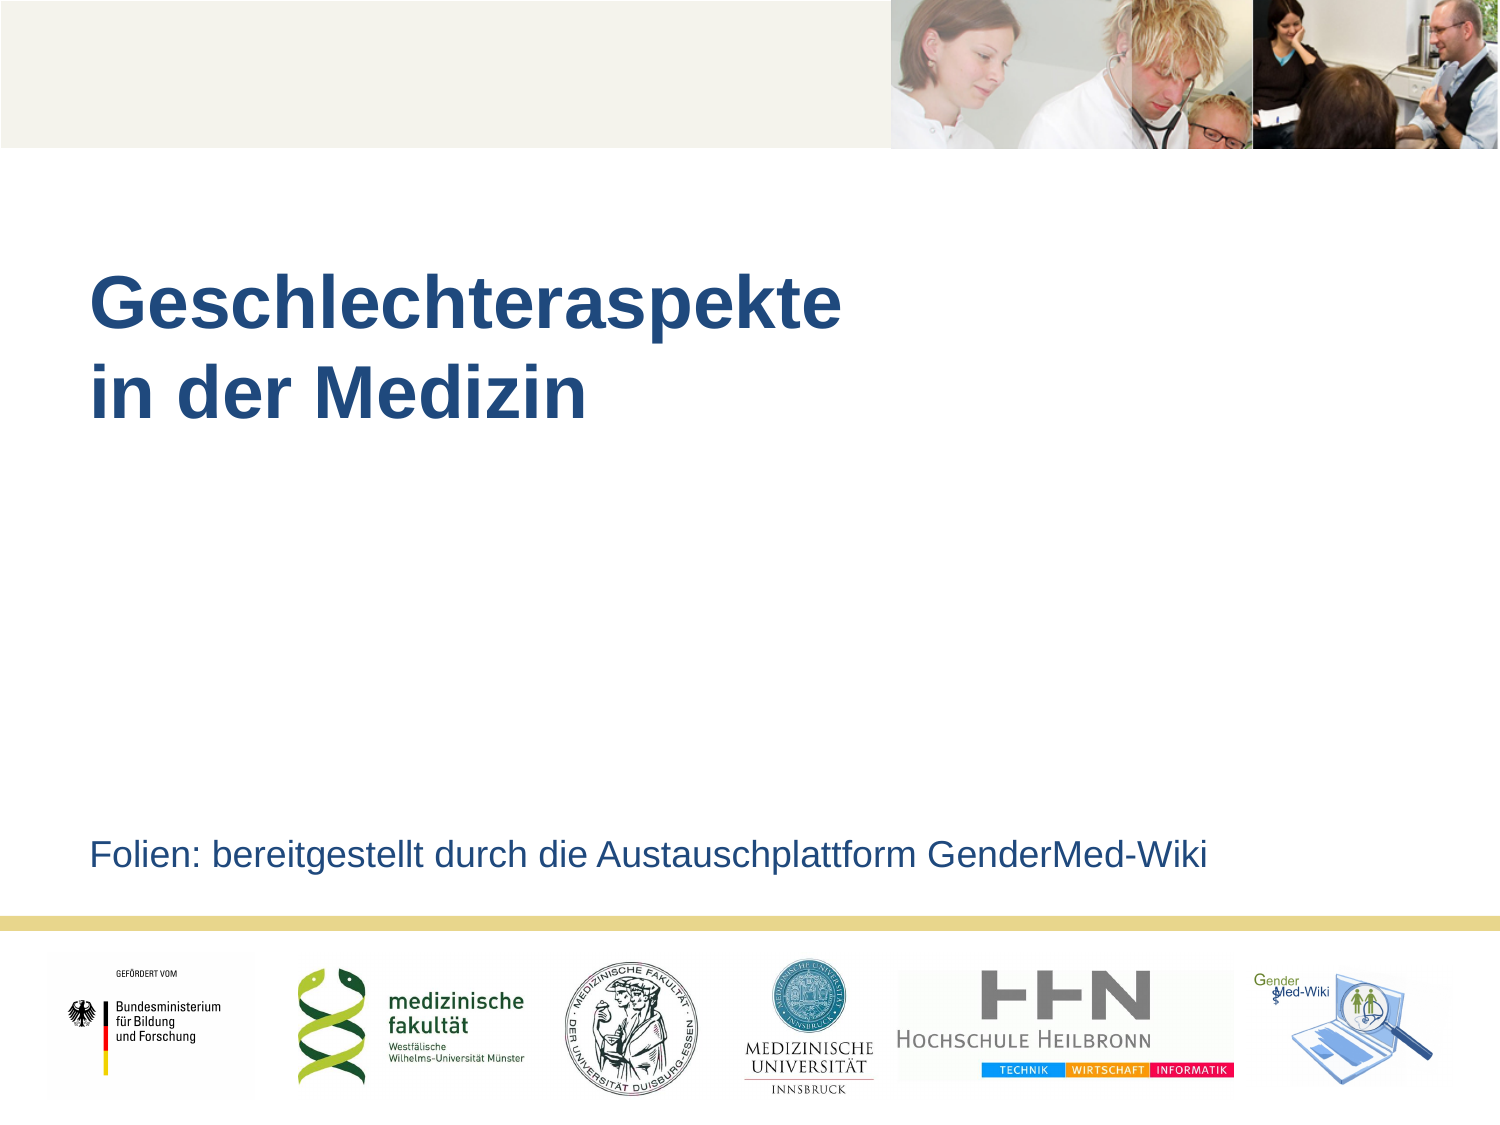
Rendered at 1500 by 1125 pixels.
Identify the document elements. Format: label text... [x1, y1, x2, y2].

picture [47, 952, 255, 1100]
text_box Geschlechteraspekte in der Medizin [74, 267, 1498, 371]
picture [1246, 965, 1453, 1087]
text_box Folien: bereitgestellt durch die Austauschplattform GenderMed-Wiki [74, 822, 1268, 882]
picture [298, 952, 1234, 1100]
picture [891, 0, 1500, 150]
